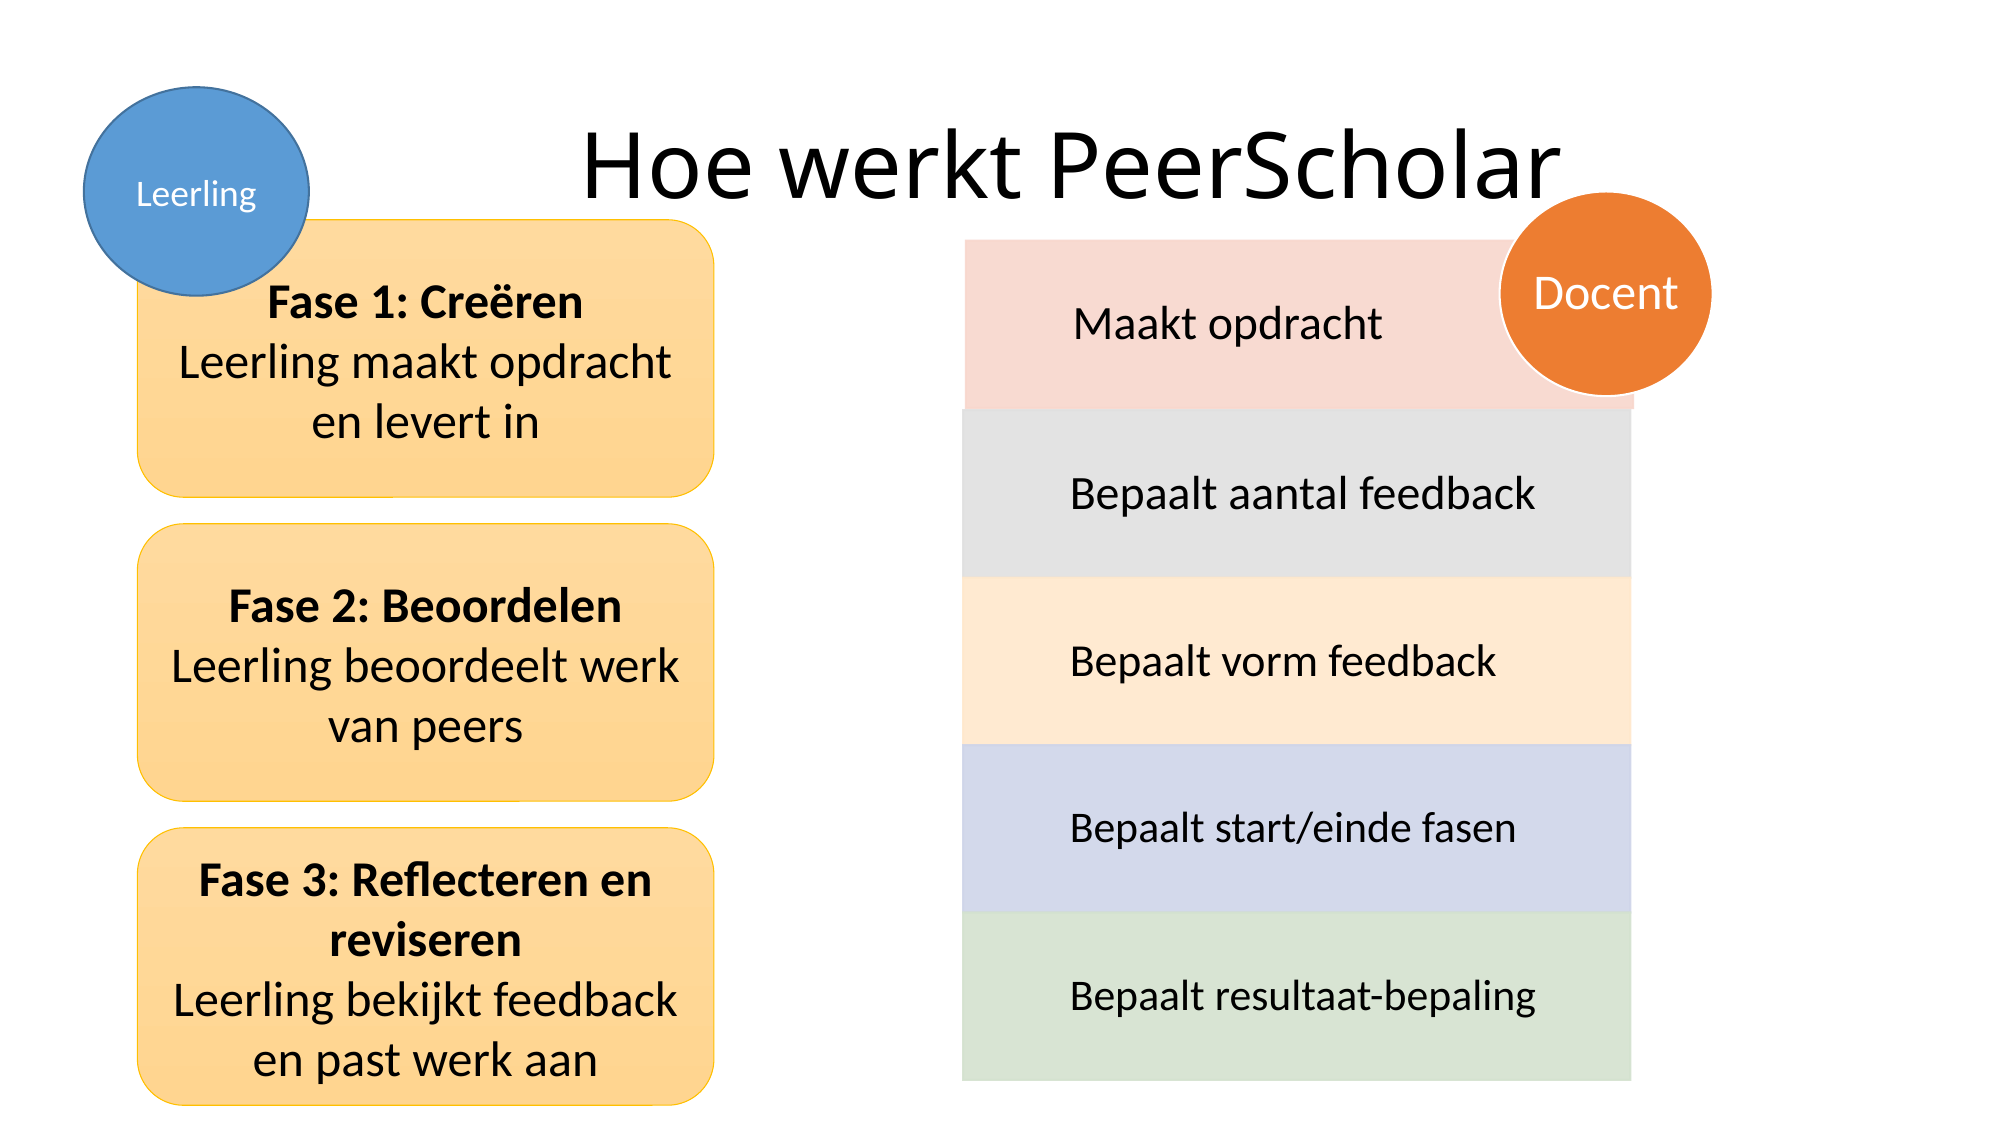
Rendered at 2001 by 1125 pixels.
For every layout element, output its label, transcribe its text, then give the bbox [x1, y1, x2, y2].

text_box Fase 1: Creëren Leerling maakt opdracht en levert in [136, 278, 661, 498]
text_box Fase 3: Reflecteren en reviseren Leerling bekijkt feedback en past werk aan [136, 827, 709, 1106]
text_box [661, 191, 1830, 1081]
text_box Leerling [82, 86, 310, 297]
text_box Fase 2: Beoordelen Leerling beoordeelt werk van peers [136, 523, 661, 802]
title Hoe werkt PeerScholar [137, 59, 1863, 278]
